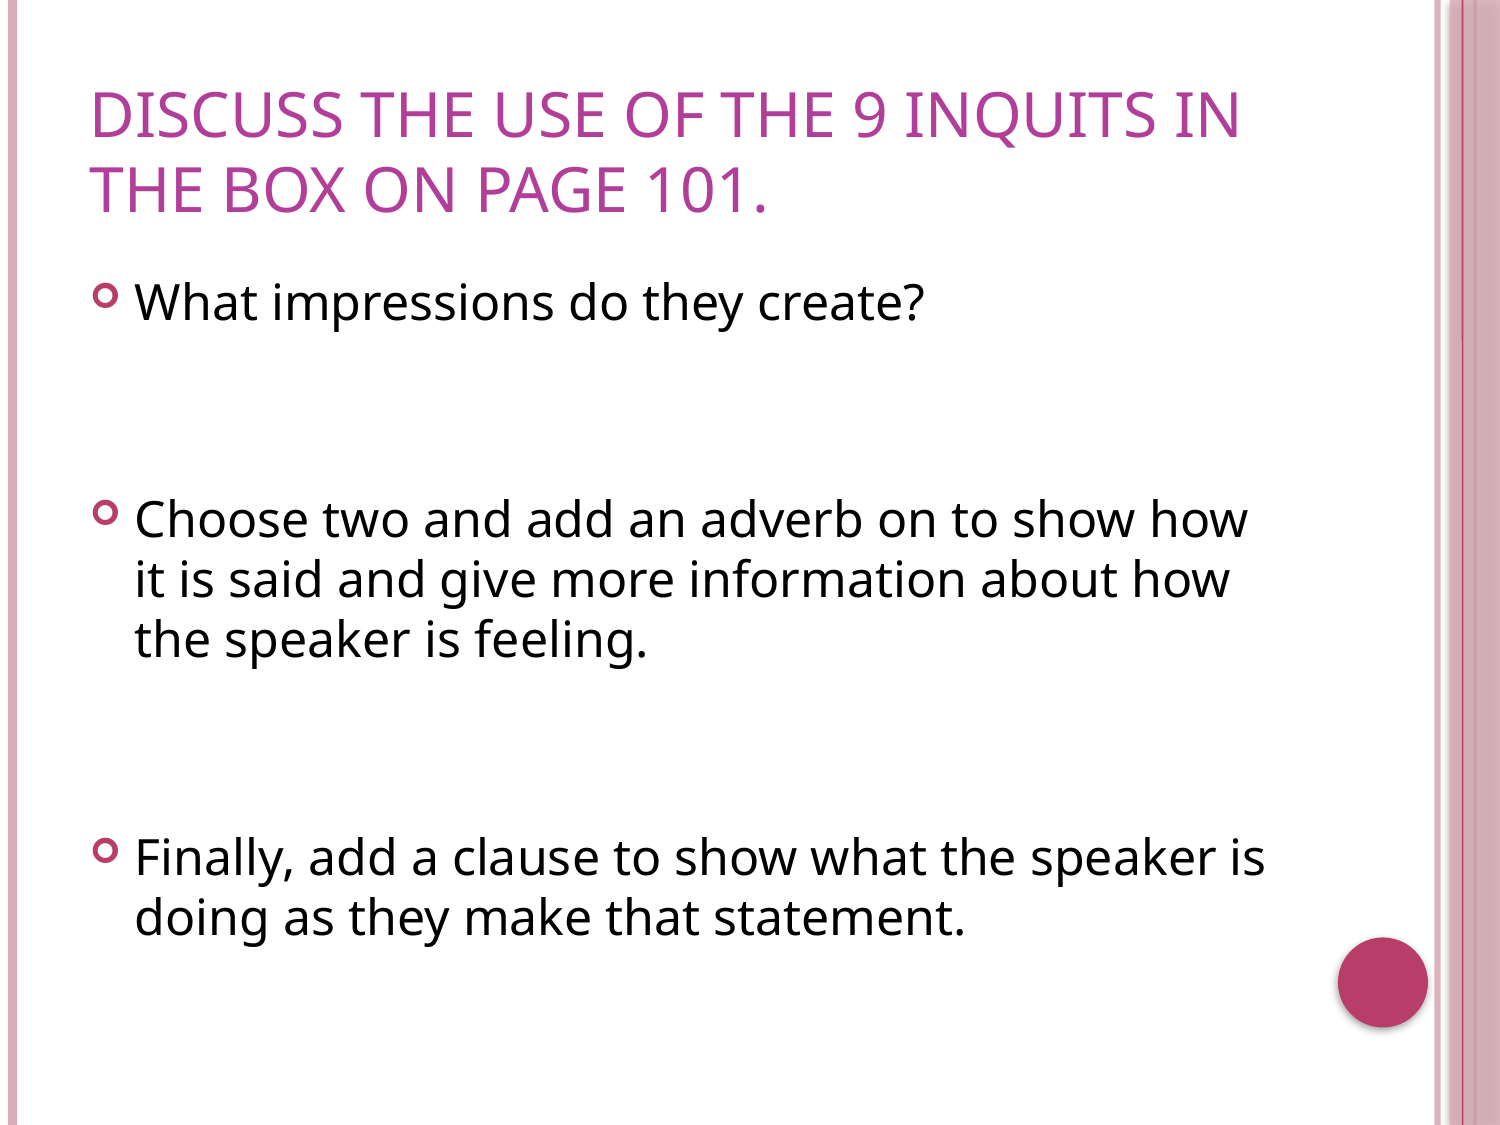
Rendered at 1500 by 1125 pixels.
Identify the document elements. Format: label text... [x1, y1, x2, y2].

title Discuss the use of the 9 inquits in the box on page 101. [75, 45, 1300, 233]
list What impressions do they create? Choose two and add an adverb on to show how it is said and give more information about how the speaker is feeling. Finally, add a clause to show what the speaker is doing as they make that statement. [75, 262, 1300, 1062]
